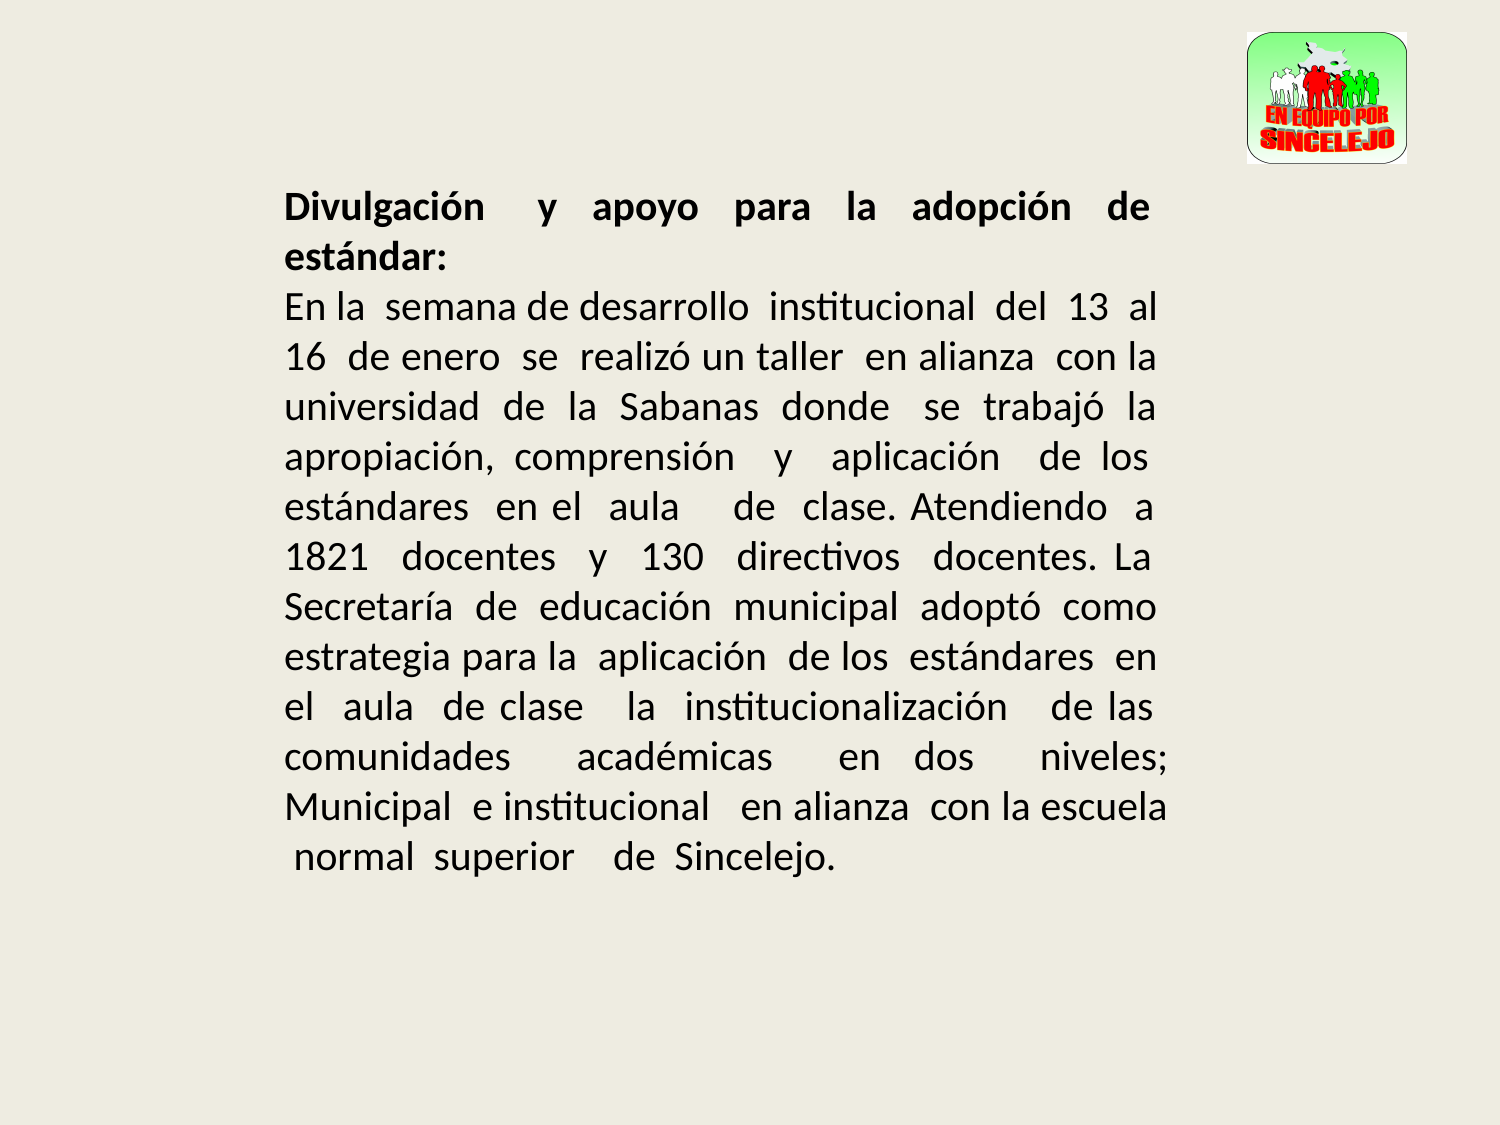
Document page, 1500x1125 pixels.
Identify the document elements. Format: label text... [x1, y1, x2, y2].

picture [1247, 32, 1407, 165]
text_box Divulgación y apoyo para la adopción de estándar: En la semana de desarrollo institucional del 13 al 16 de enero se realizó un taller en alianza con la universidad de la Sabanas donde se trabajó la apropiación, comprensión y aplicación de los estándares en el aula de clase. Atendiendo a 1821 docentes y 130 directivos docentes. La Secretaría de educación municipal adoptó como estrategia para la aplicación de los estándares en el aula de clase la institucionalización de las comunidades académicas en dos niveles; Municipal e institucional en alianza con la escuela normal superior de Sincelejo. [269, 171, 1184, 887]
